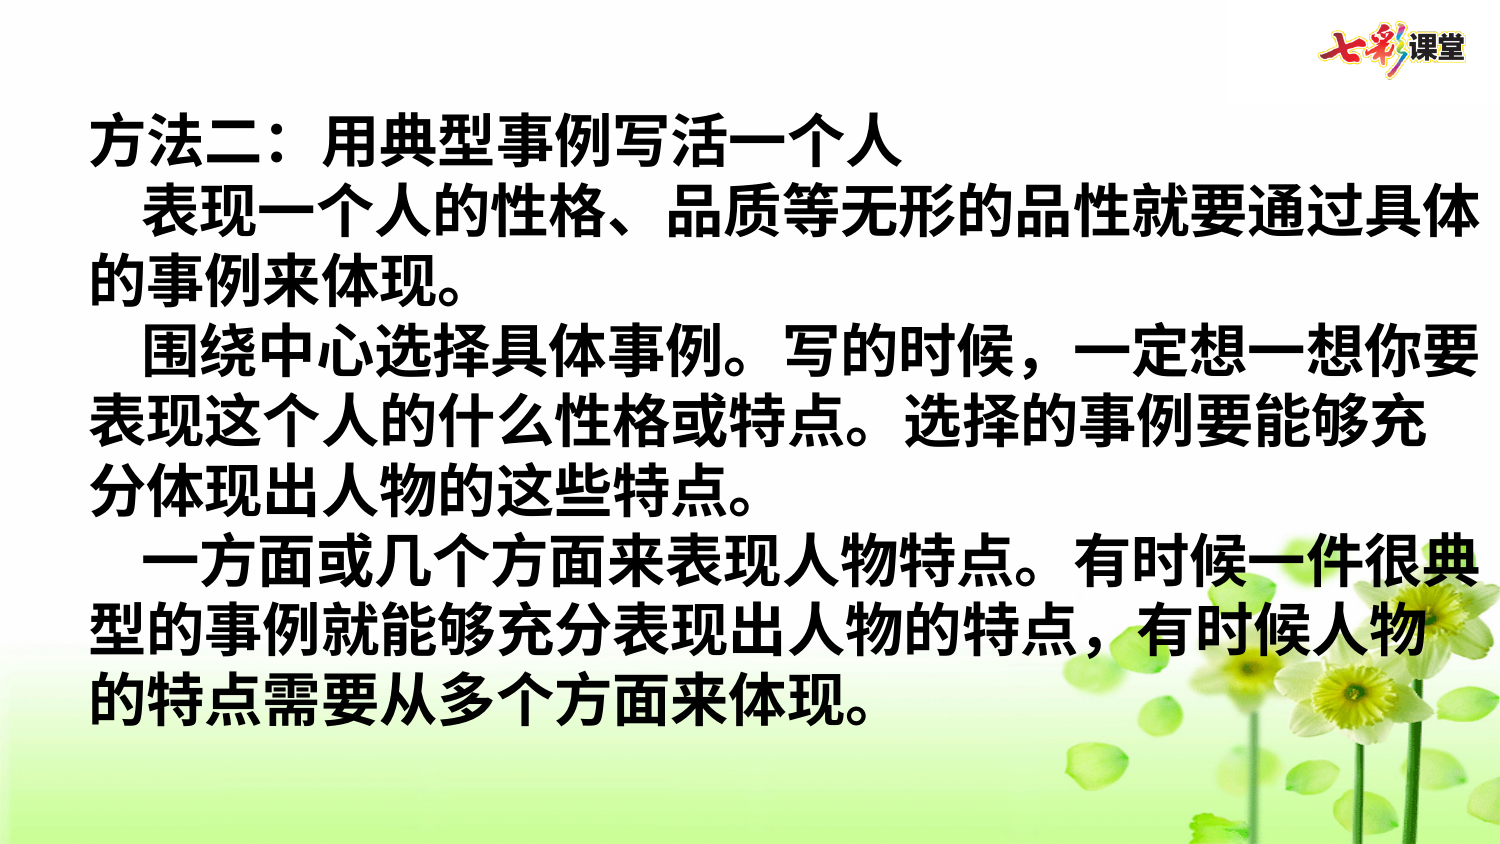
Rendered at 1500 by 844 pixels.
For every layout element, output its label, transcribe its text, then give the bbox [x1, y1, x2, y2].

text_box 方法二：用典型事例写活一个人 表现一个人的性格、品质等无形的品性就要通过具体的事例来体现。 围绕中心选择具体事例。写的时候，一定想一想你要表现这个人的什么性格或特点。选择的事例要能够充分体现出人物的这些特点。 一方面或几个方面来表现人物特点。有时候一件很典型的事例就能够充分表现出人物的特点，有时候人物的特点需要从多个方面来体现。 [73, 96, 1500, 741]
picture [0, 0, 1500, 844]
